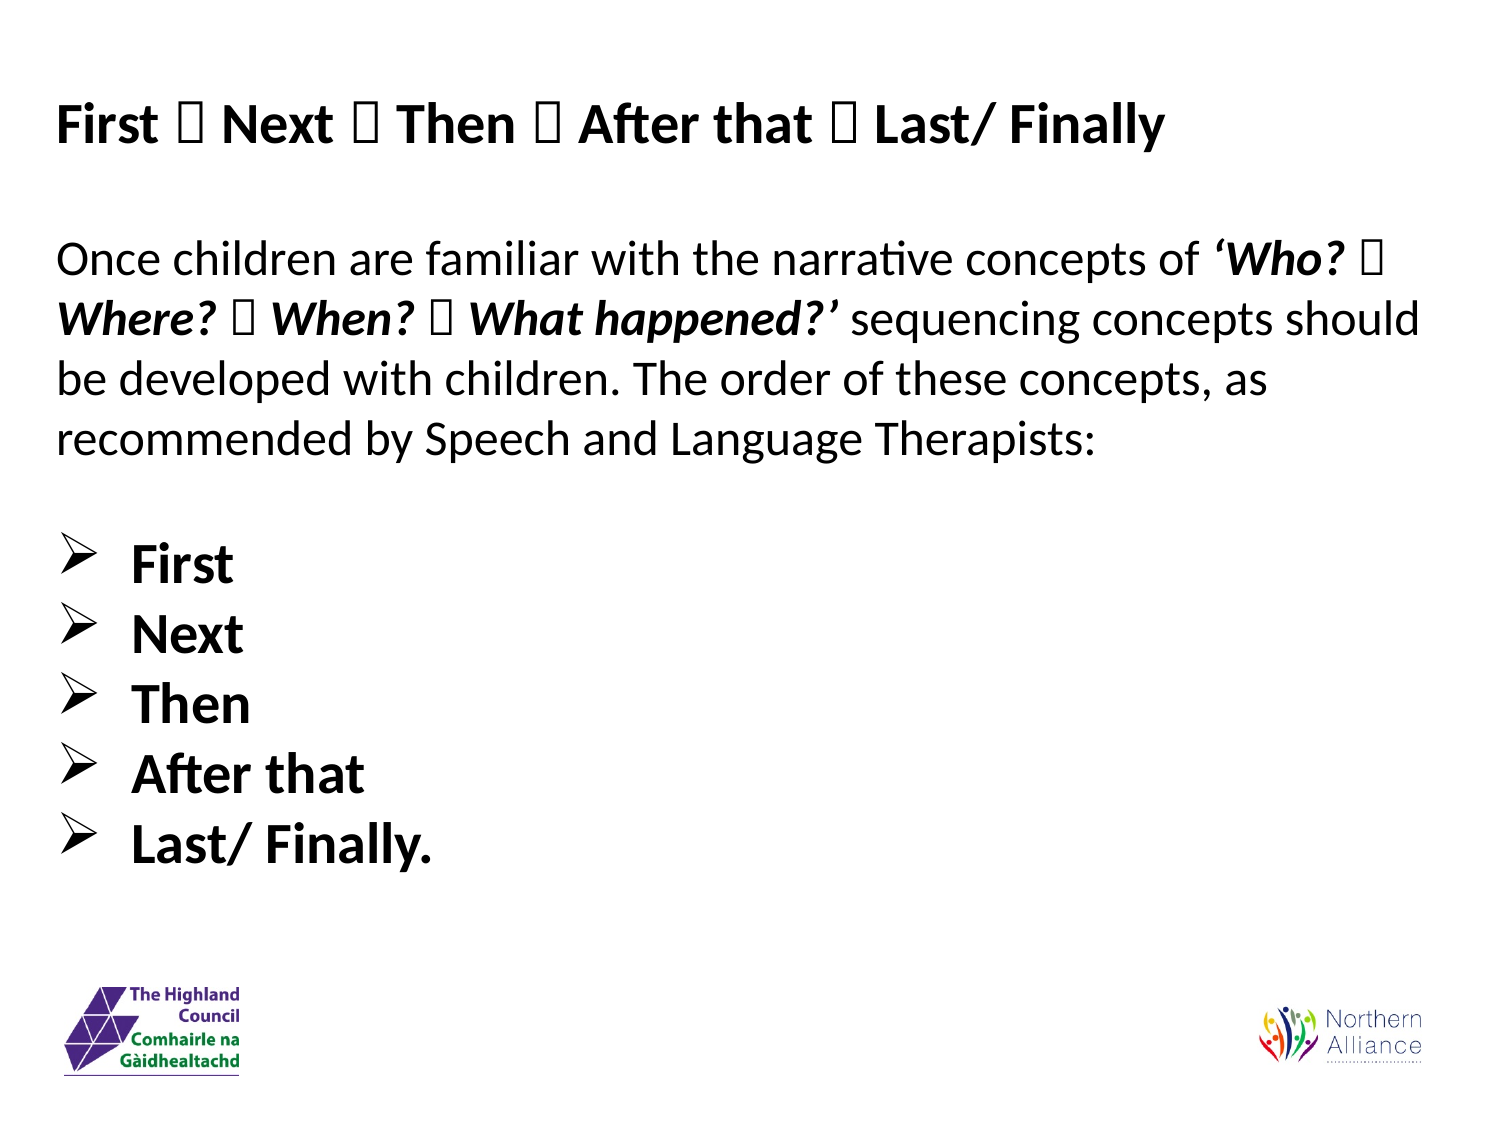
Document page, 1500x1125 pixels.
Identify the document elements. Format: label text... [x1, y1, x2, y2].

text_box First  Next  Then  After that  Last/ Finally Once children are familiar with the narrative concepts of ‘Who?  Where?  When?  What happened?’ sequencing concepts should be developed with children. The order of these concepts, as recommended by Speech and Language Therapists: First Next Then After that Last/ Finally. [41, 78, 1471, 883]
picture [64, 987, 240, 1076]
picture [1245, 987, 1436, 1076]
